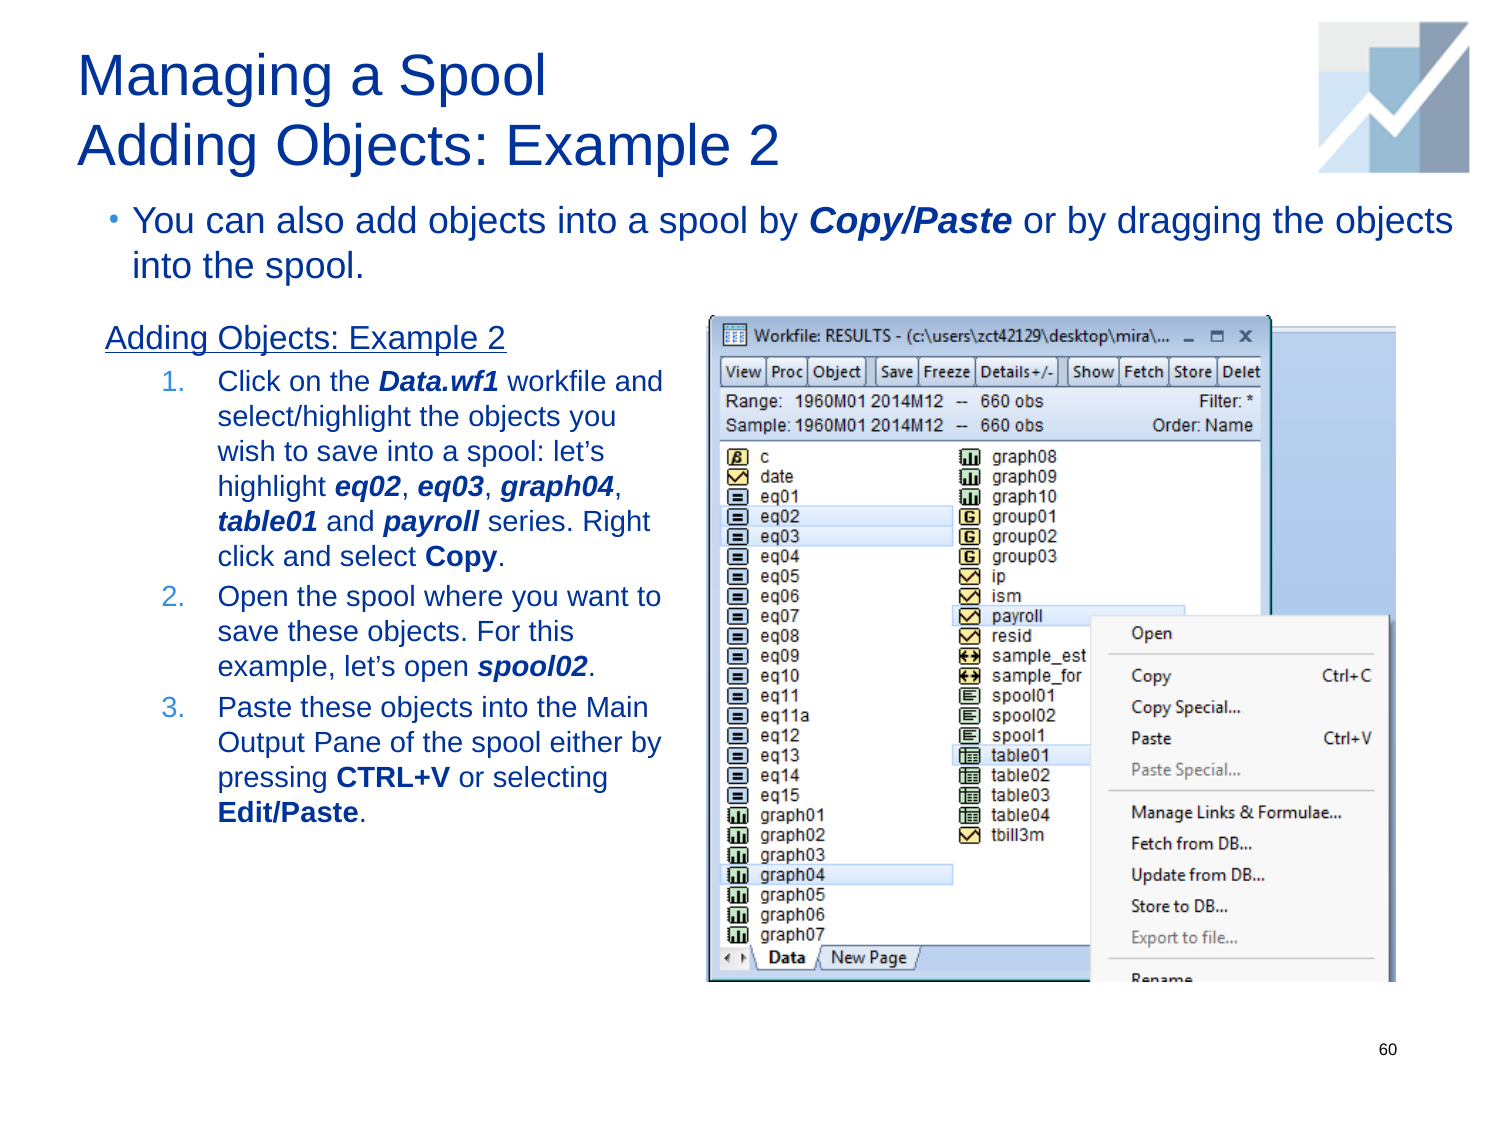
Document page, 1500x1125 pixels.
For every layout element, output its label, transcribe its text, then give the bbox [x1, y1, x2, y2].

picture [1300, 11, 1479, 181]
text_box You can also add objects into a spool by Copy/Paste or by dragging the objects into the spool. [88, 188, 1474, 396]
title Managing a Spool Adding Objects: Example 2 [62, 0, 1297, 185]
slide_number 60 [1262, 1015, 1413, 1067]
picture [705, 315, 1396, 983]
text_box Adding Objects: Example 2 Click on the Data.wf1 workfile and select/highlight the objects you wish to save into a spool: let’s highlight eq02, eq03, graph04, table01 and payroll series. Right click and select Copy. Open the spool where you want to save these objects. For this example, let’s open spool02. Paste these objects into the Main Output Pane of the spool either by pressing CTRL+V or selecting Edit/Paste. [23, 308, 691, 989]
